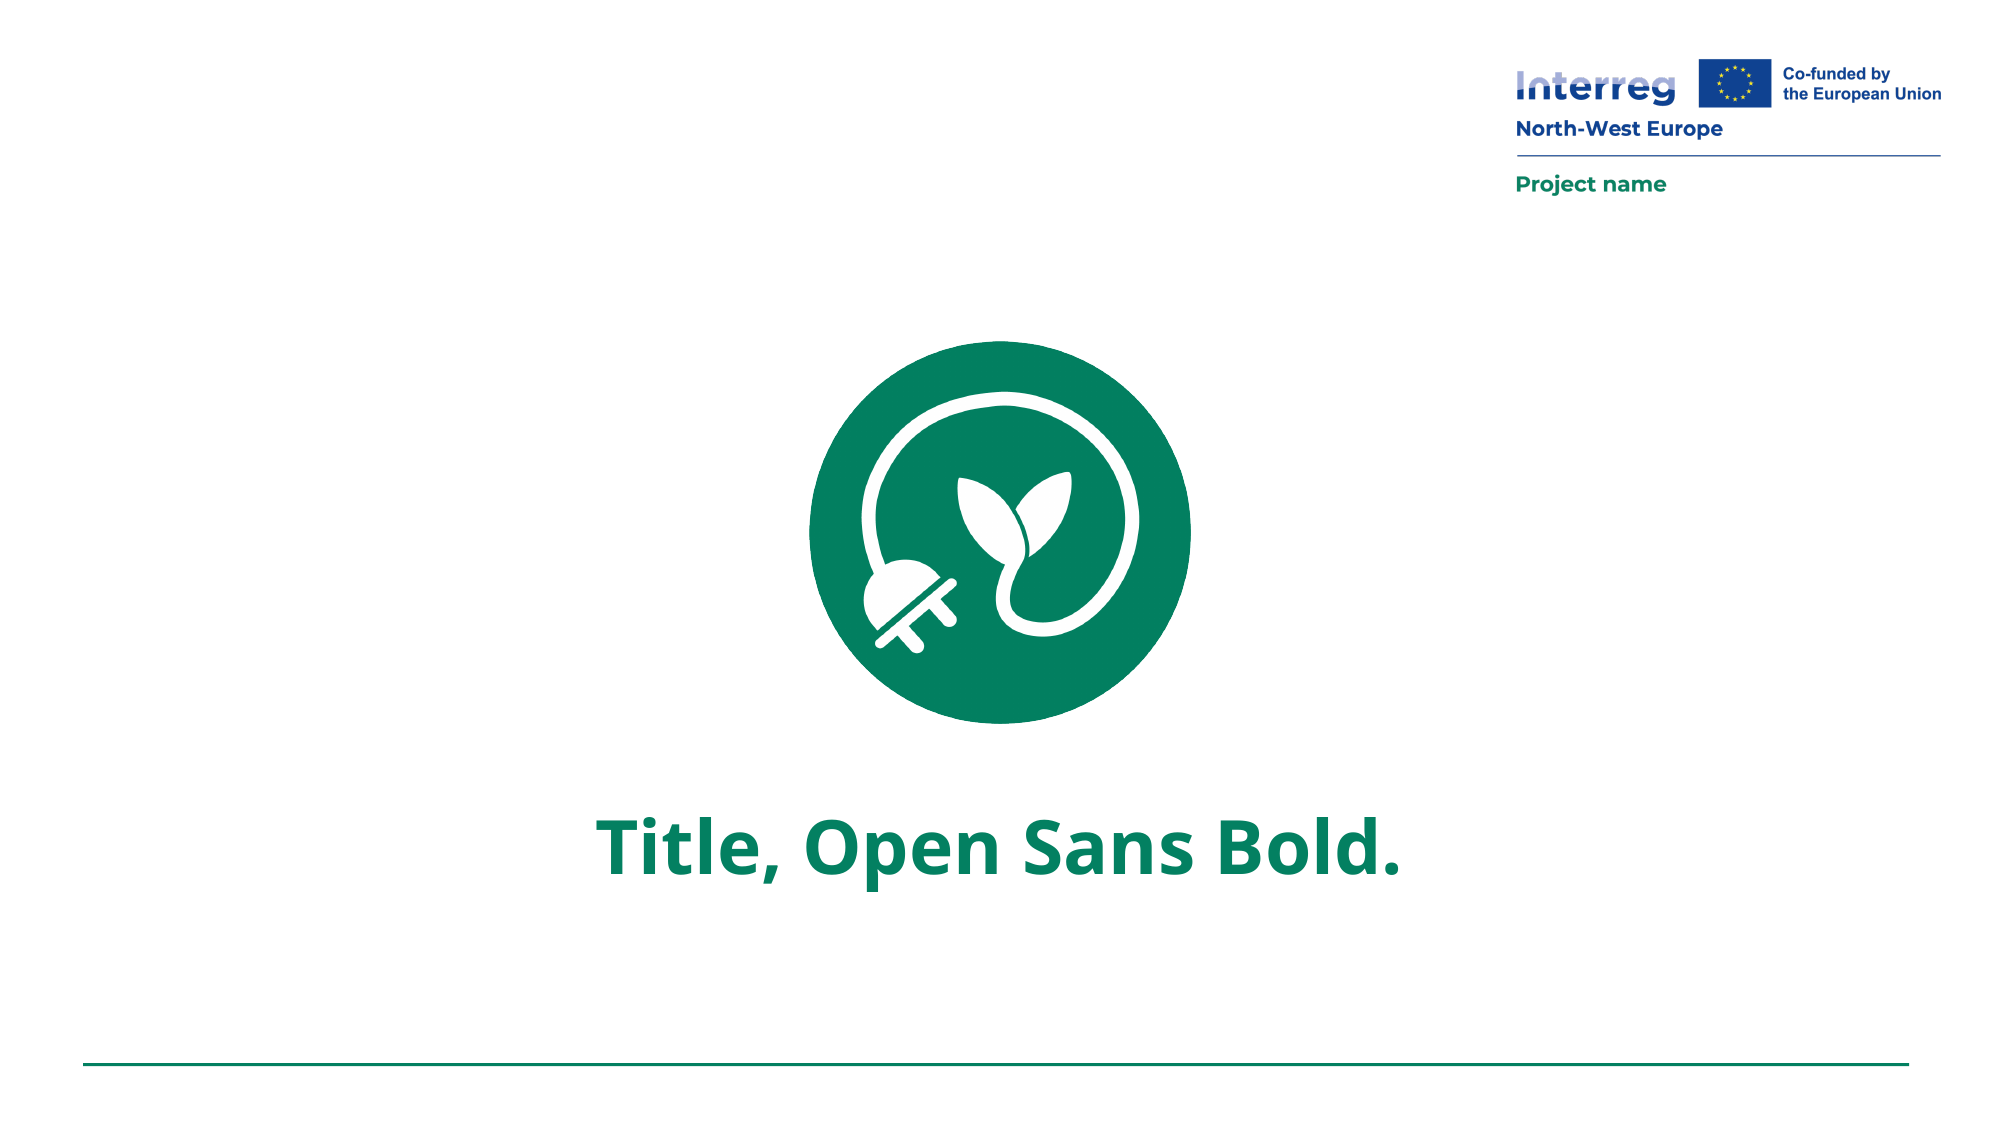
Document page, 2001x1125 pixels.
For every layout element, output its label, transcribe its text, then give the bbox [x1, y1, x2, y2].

text_box Title, Open Sans Bold. [362, 792, 1638, 939]
picture [1458, 0, 2000, 251]
picture [808, 341, 1191, 724]
